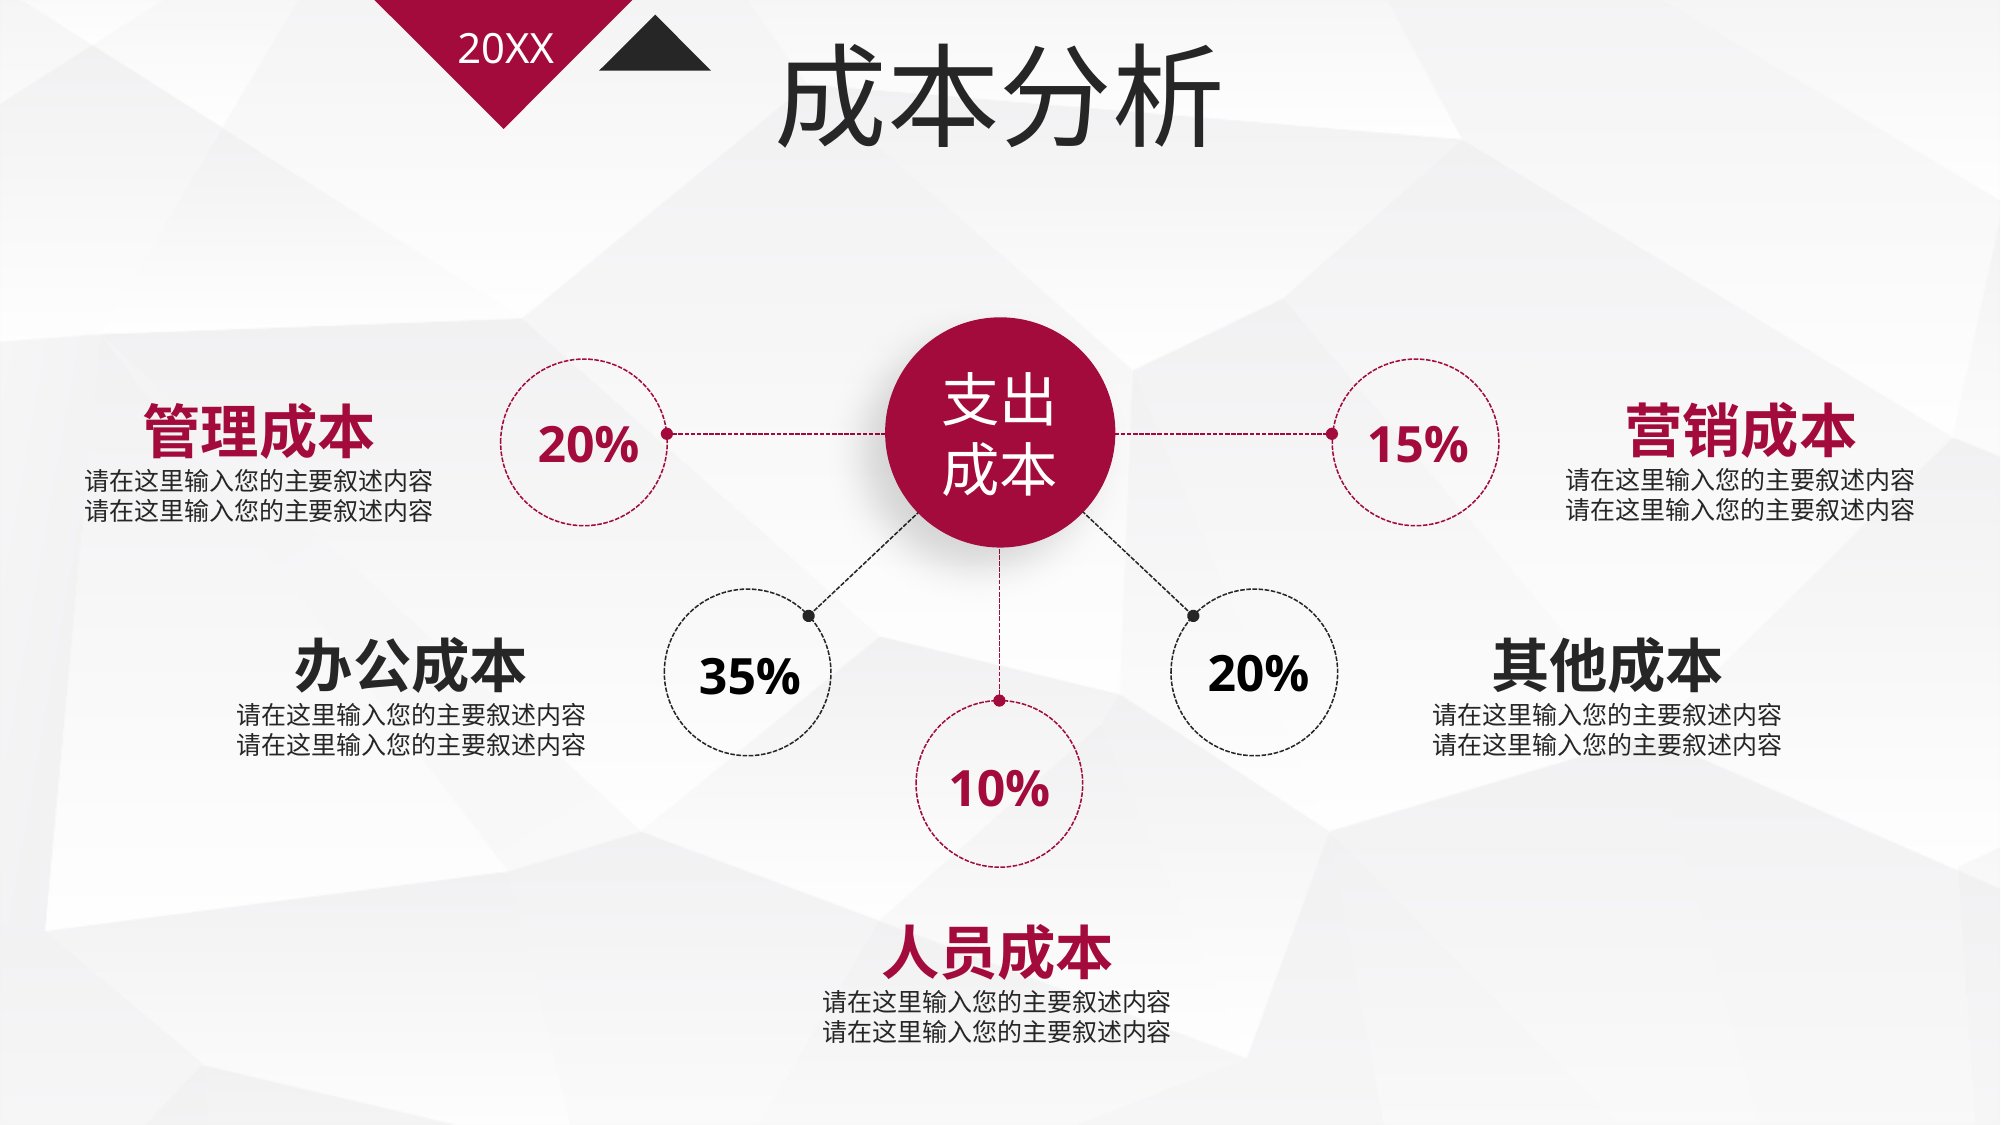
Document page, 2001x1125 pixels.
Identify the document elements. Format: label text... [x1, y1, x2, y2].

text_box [1170, 589, 1338, 756]
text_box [916, 700, 1083, 868]
text_box 办公成本 请在这里输入您的主要叙述内容 请在这里输入您的主要叙述内容 [221, 621, 602, 767]
text_box [596, 13, 714, 72]
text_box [808, 435, 1000, 616]
text_box 其他成本 请在这里输入您的主要叙述内容 请在这里输入您的主要叙述内容 [1417, 621, 1798, 767]
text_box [500, 359, 668, 526]
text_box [664, 589, 831, 756]
text_box 营销成本 请在这里输入您的主要叙述内容 请在这里输入您的主要叙述内容 [1550, 386, 1931, 532]
text_box 人员成本 请在这里输入您的主要叙述内容 请在这里输入您的主要叙述内容 [807, 908, 1188, 1054]
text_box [1332, 359, 1499, 526]
text_box [453, 80, 554, 131]
picture [0, 0, 2001, 1125]
text_box 20XX [442, 14, 570, 80]
text_box 管理成本 请在这里输入您的主要叙述内容 请在这里输入您的主要叙述内容 [69, 387, 450, 533]
text_box [373, 0, 634, 69]
text_box 成本分析 [760, 19, 1240, 169]
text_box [885, 317, 1116, 548]
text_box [1001, 435, 1194, 616]
